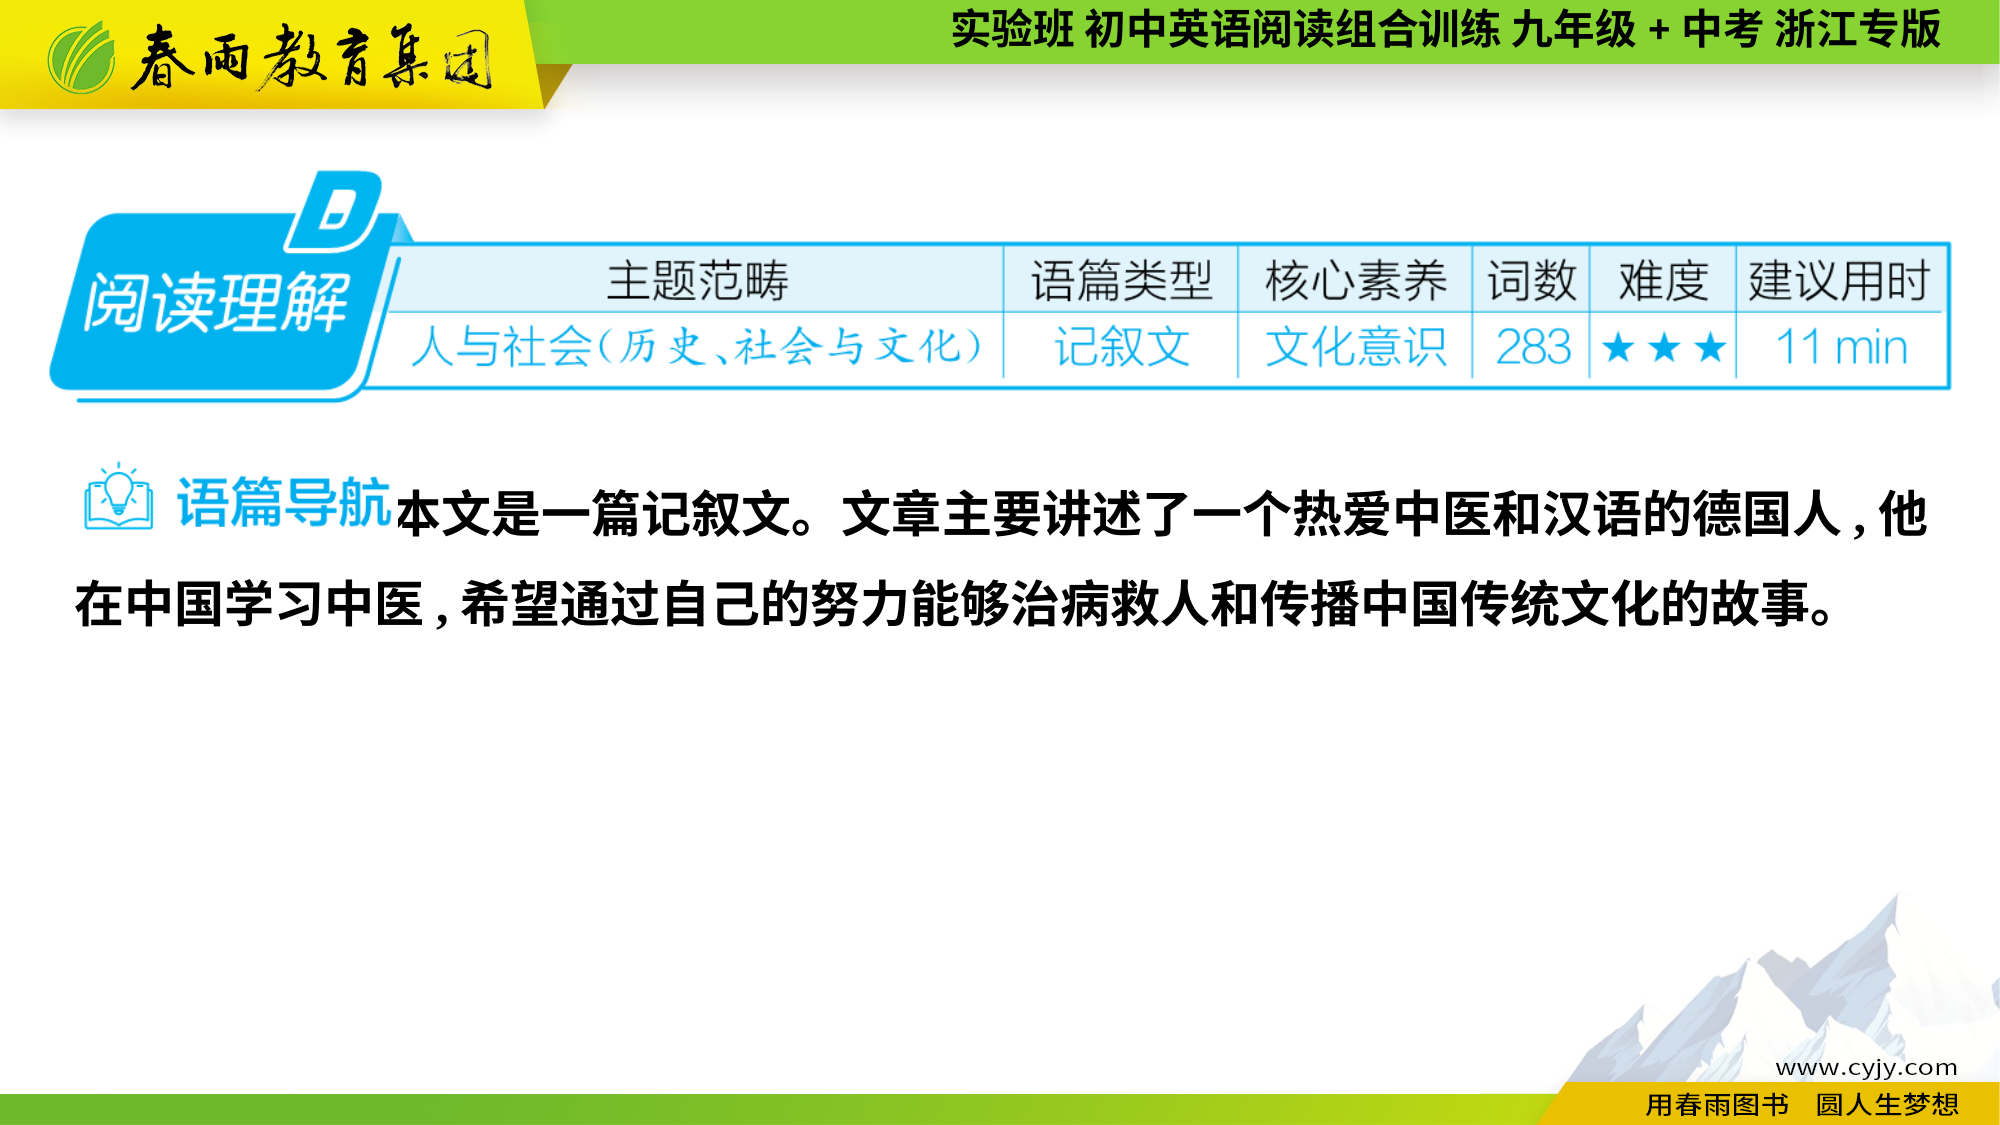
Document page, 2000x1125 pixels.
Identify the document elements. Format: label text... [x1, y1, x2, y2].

list 本文是一篇记叙文。文章主要讲述了一个热爱中医和汉语的德国人,他在中国学习中医,希望通过自己的努力能够治病救人和传播中国传统文化的故事。 [59, 444, 1944, 642]
picture [0, 0, 2000, 1125]
